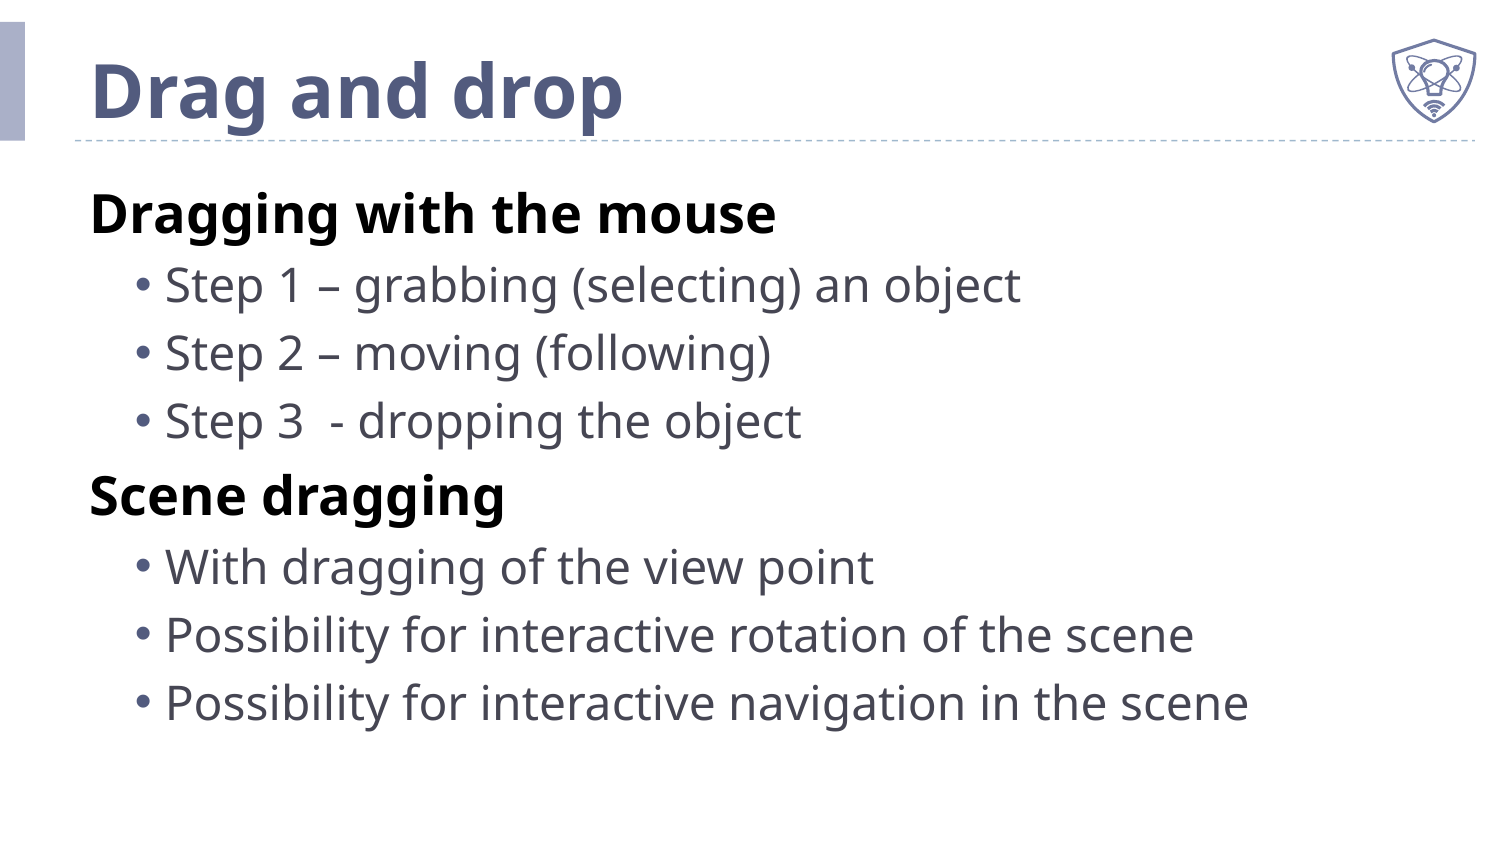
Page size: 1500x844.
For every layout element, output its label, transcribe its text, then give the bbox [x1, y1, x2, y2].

title Drag and drop [75, 18, 1475, 141]
list Dragging with the mouse Step 1 – grabbing (selecting) an object Step 2 – moving (following) Step 3 - dropping the object Scene dragging With dragging of the view point Possibility for interactive rotation of the scene Possibility for interactive navigation in the scene [75, 171, 1475, 835]
